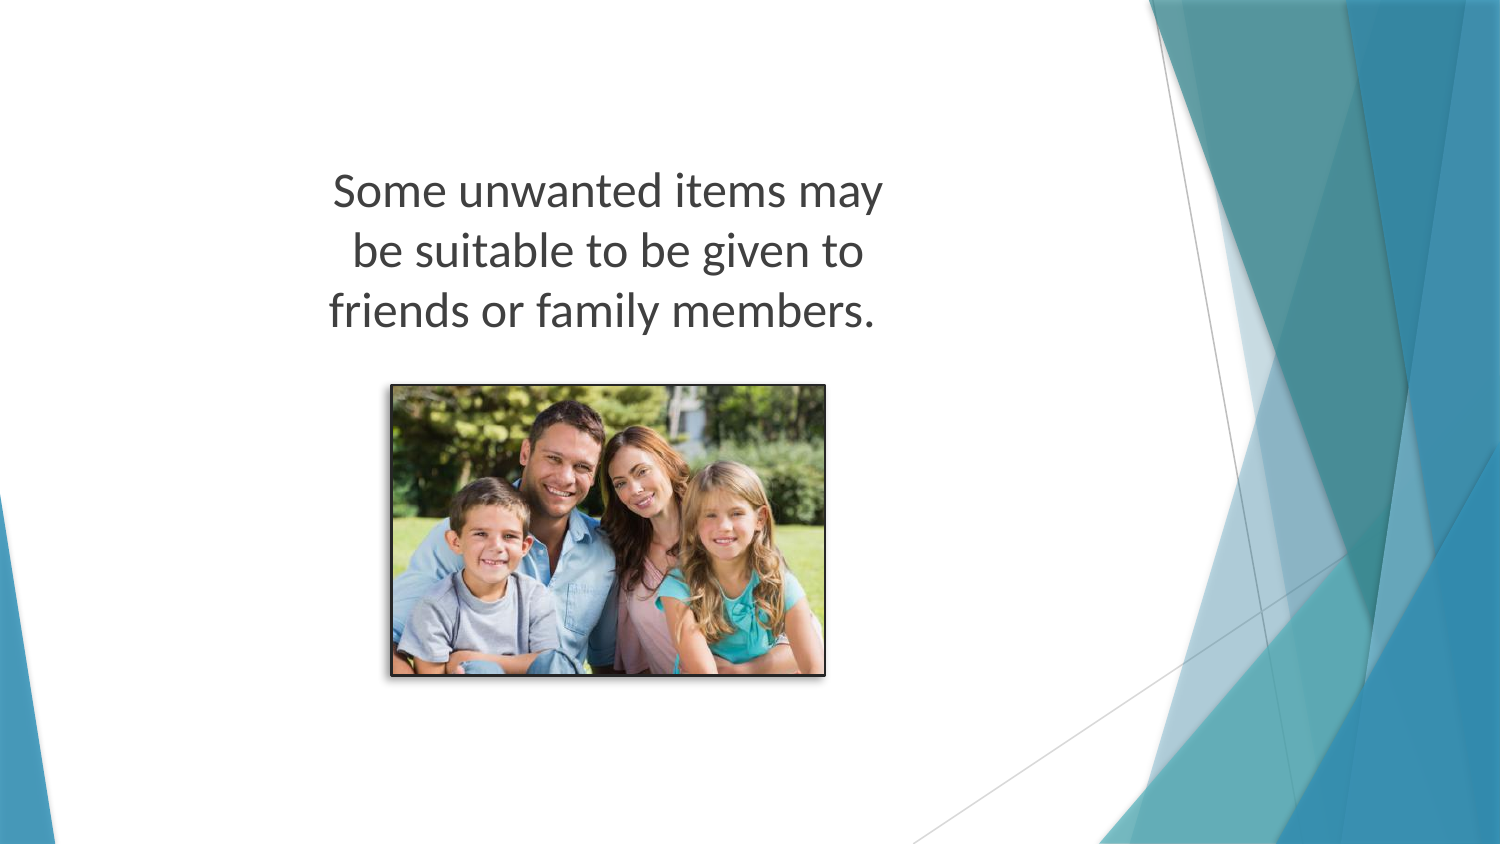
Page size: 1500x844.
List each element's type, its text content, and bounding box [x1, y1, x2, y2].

list Some unwanted items may be suitable to be given to friends or family members. [289, 150, 928, 363]
picture [392, 385, 825, 675]
